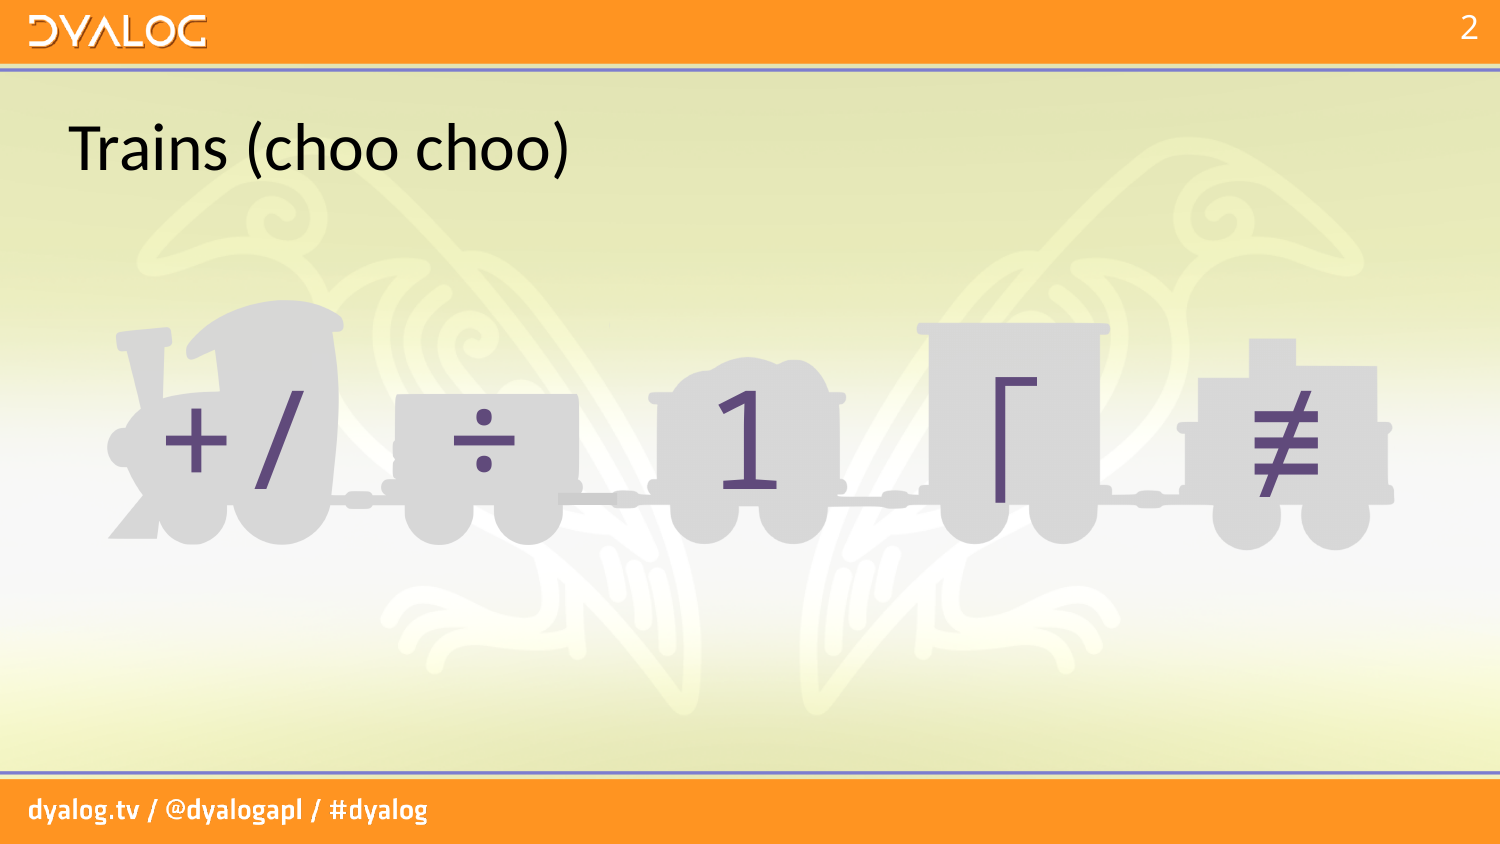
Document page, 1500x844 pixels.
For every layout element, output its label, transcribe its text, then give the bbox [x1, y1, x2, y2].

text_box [107, 169, 1395, 681]
title Trains (choo choo) [53, 94, 1425, 192]
picture [0, 0, 1500, 844]
